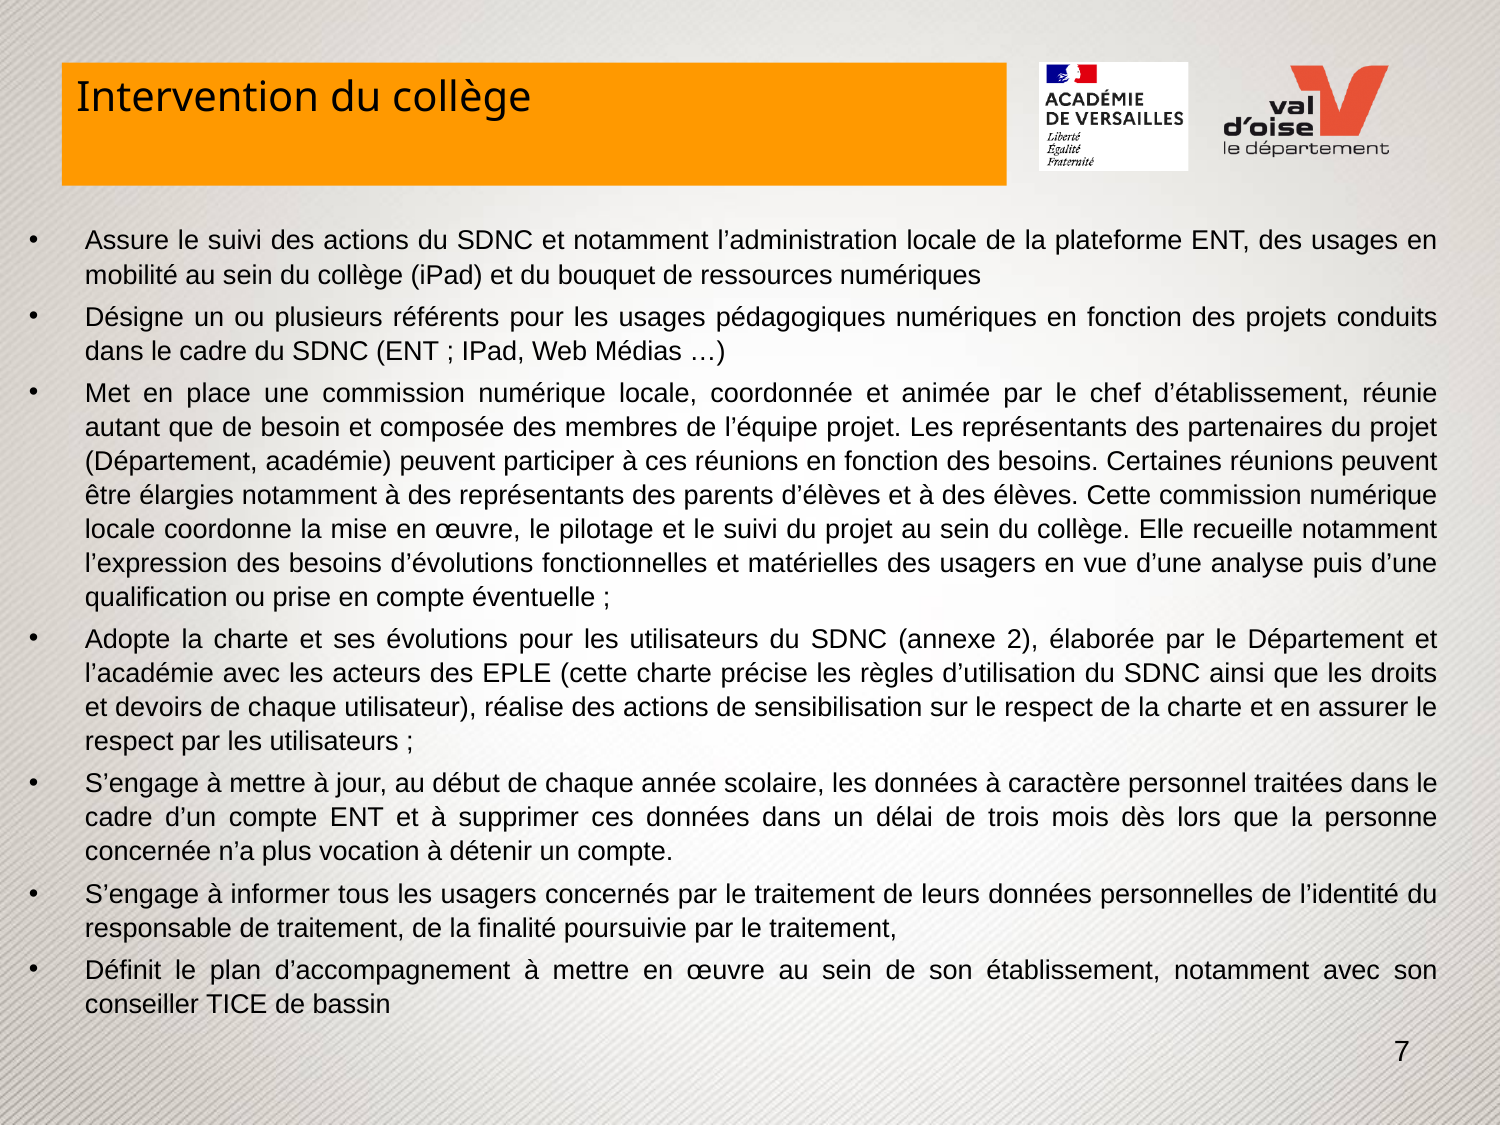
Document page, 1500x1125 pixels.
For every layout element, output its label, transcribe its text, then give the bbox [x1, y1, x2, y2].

picture [0, 0, 1500, 1125]
text_box Intervention du collège [61, 62, 1007, 186]
slide_number 7 [1074, 1027, 1425, 1103]
text_box Assure le suivi des actions du SDNC et notamment l’administration locale de la plateforme ENT, des usages en mobilité au sein du collège (iPad) et du bouquet de ressources numériques Désigne un ou plusieurs référents pour les usages pédagogiques numériques en fonction des projets conduits dans le cadre du SDNC (ENT ; IPad, Web Médias …) Met en place une commission numérique locale, coordonnée et animée par le chef d’établissement, réunie autant que de besoin et composée des membres de l’équipe projet. Les représentants des partenaires du projet (Département, académie) peuvent participer à ces réunions en fonction des besoins. Certaines réunions peuvent être élargies notamment à des représentants des parents d’élèves et à des élèves. Cette commission numérique locale coordonne la mise en œuvre, le pilotage et le suivi du projet au sein du collège. Elle recueille notamment l’expression des besoins d’évolutions fonctionnelles et matérielles des usagers en vue d’une analyse puis d’une qualification ou prise en compte éventuelle ; Adopte la charte et ses évolutions pour les utilisateurs du SDNC (annexe 2), élaborée par le Département et l’académie avec les acteurs des EPLE (cette charte précise les règles d’utilisation du SDNC ainsi que les droits et devoirs de chaque utilisateur), réalise des actions de sensibilisation sur le respect de la charte et en assurer le respect par les utilisateurs ; S’engage à mettre à jour, au début de chaque année scolaire, les données à caractère personnel traitées dans le cadre d’un compte ENT et à supprimer ces données dans un délai de trois mois dès lors que la personne concernée n’a plus vocation à détenir un compte. S’engage à informer tous les usagers concernés par le traitement de leurs données personnelles de l’identité du responsable de traitement, de la finalité poursuivie par le traitement, Définit le plan d’accompagnement à mettre en œuvre au sein de son établissement, notamment avec son conseiller TICE de bassin [14, 214, 1463, 1027]
